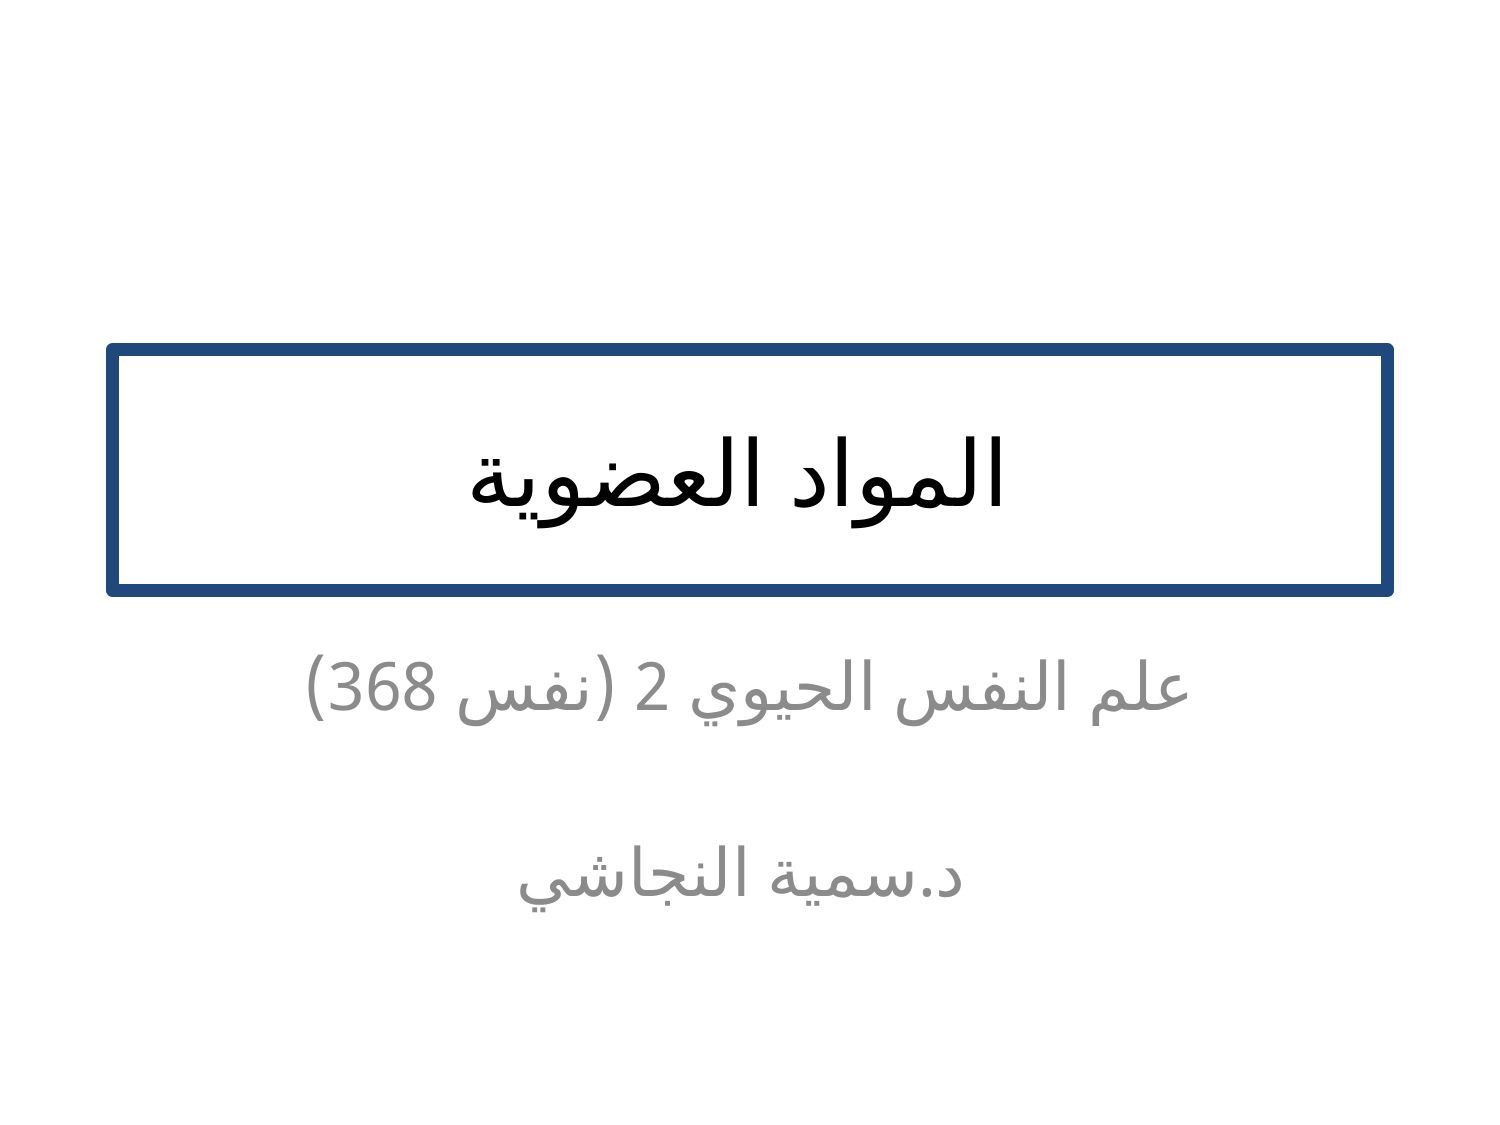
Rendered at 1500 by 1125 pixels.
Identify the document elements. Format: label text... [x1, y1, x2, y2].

subtitle علم النفس الحيوي 2 (نفس 368) د.سمية النجاشي [225, 636, 1275, 927]
title المواد العضوية [112, 349, 1388, 591]
